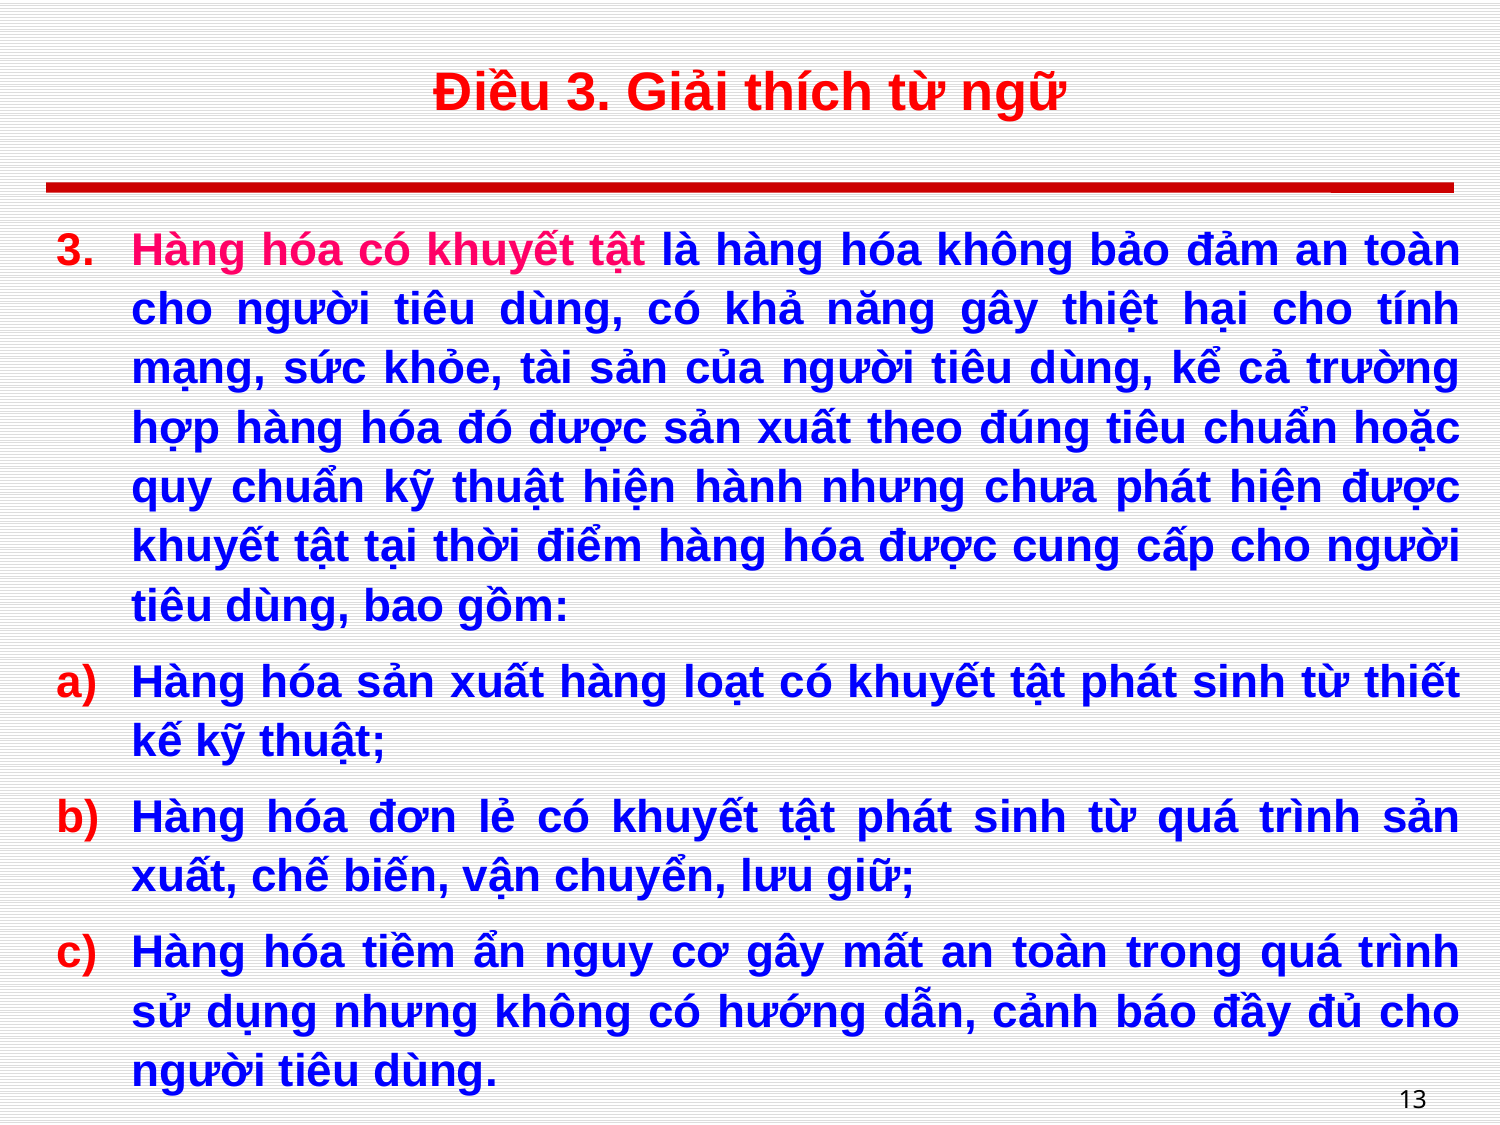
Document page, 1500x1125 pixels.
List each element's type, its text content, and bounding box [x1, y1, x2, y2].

title Điều 3. Giải thích từ ngữ [38, 24, 1463, 150]
text_box Hàng hóa có khuyết tật là hàng hóa không bảo đảm an toàn cho người tiêu dùng, có khả năng gây thiệt hại cho tính mạng, sức khỏe, tài sản của người tiêu dùng, kể cả trường hợp hàng hóa đó được sản xuất theo đúng tiêu chuẩn hoặc quy chuẩn kỹ thuật hiện hành nhưng chưa phát hiện được khuyết tật tại thời điểm hàng hóa được cung cấp cho người tiêu dùng, bao gồm: Hàng hóa sản xuất hàng loạt có khuyết tật phát sinh từ thiết kế kỹ thuật; Hàng hóa đơn lẻ có khuyết tật phát sinh từ quá trình sản xuất, chế biến, vận chuyển, lưu giữ; Hàng hóa tiềm ẩn nguy cơ gây mất an toàn trong quá trình sử dụng nhưng không có hướng dẫn, cảnh báo đầy đủ cho người tiêu dùng. [23, 199, 1477, 1088]
